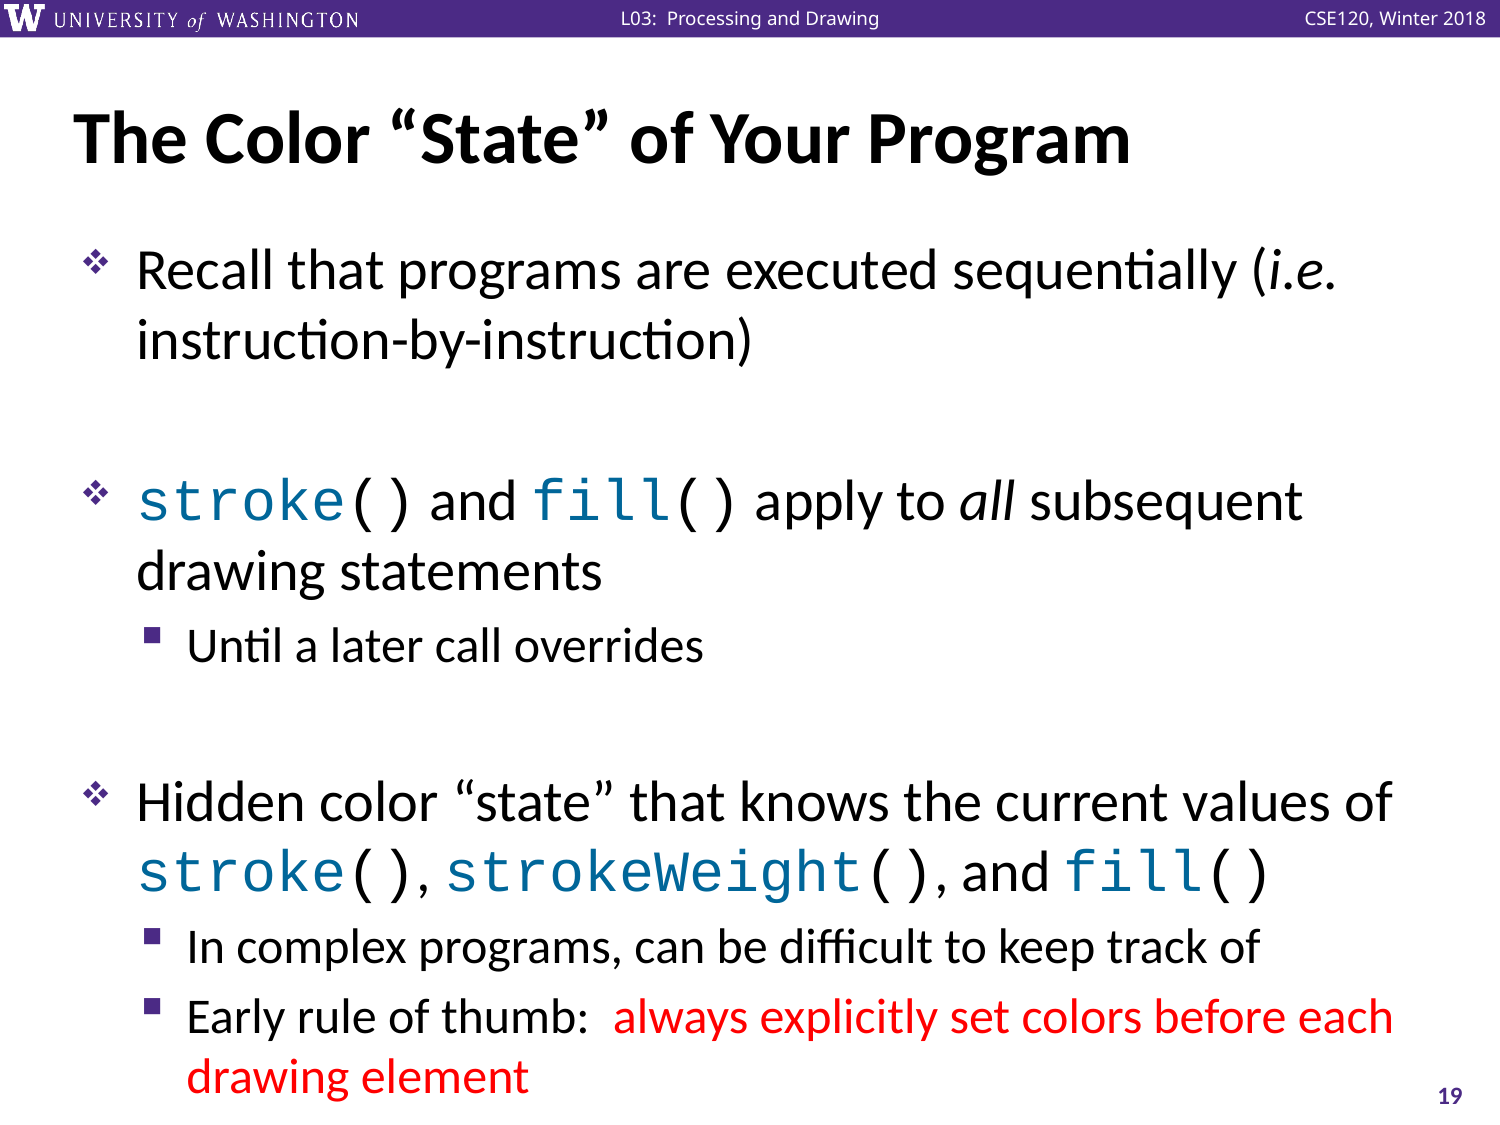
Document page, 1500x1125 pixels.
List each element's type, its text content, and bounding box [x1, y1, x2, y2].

picture [4, 4, 358, 32]
title The Color “State” of Your Program [58, 71, 1438, 197]
list Recall that programs are executed sequentially (i.e. instruction-by-instruction) stroke() and fill() apply to all subsequent drawing statements Until a later call overrides Hidden color “state” that knows the current values of stroke(), strokeWeight(), and fill() In complex programs, can be difficult to keep track of Early rule of thumb: always explicitly set colors before each drawing element [64, 223, 1438, 1040]
slide_number 19 [1400, 1065, 1500, 1125]
